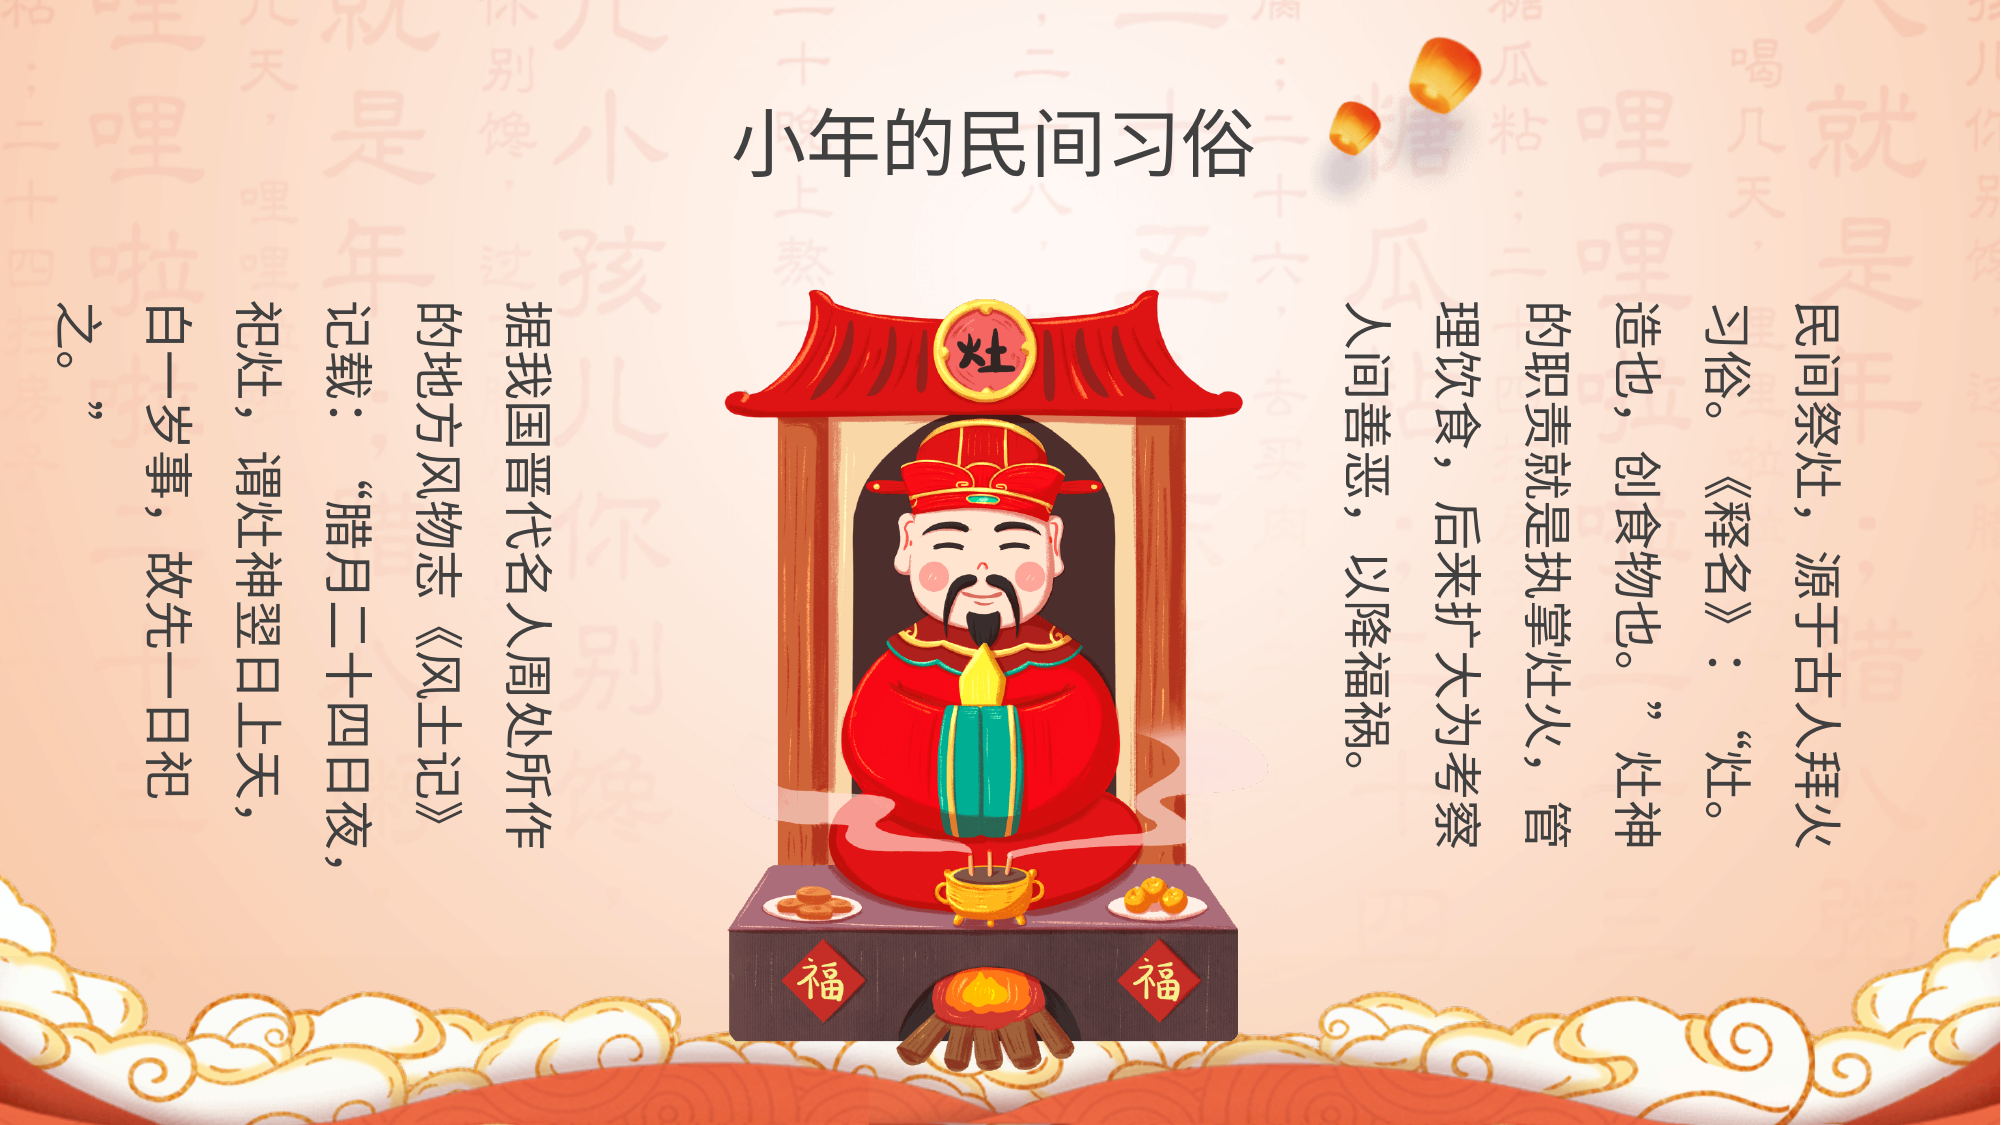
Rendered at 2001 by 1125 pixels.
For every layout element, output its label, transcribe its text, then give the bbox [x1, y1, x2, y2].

text_box 据我国晋代名人周处所作的地方风物志《风土记》记载：“腊月二十四日夜，祀灶，谓灶神翌日上天，白一岁事，故先一日祀之。” [112, 285, 531, 911]
text_box 小年的民间习俗 [716, 89, 1284, 194]
picture [0, 0, 2001, 1125]
text_box 民间祭灶，源于古人拜火习俗。《释名》：“灶。造也，创食物也。”灶神的职责就是执掌灶火，管理饮食，后来扩大为考察人间善恶，以降福祸。 [1403, 285, 1887, 911]
